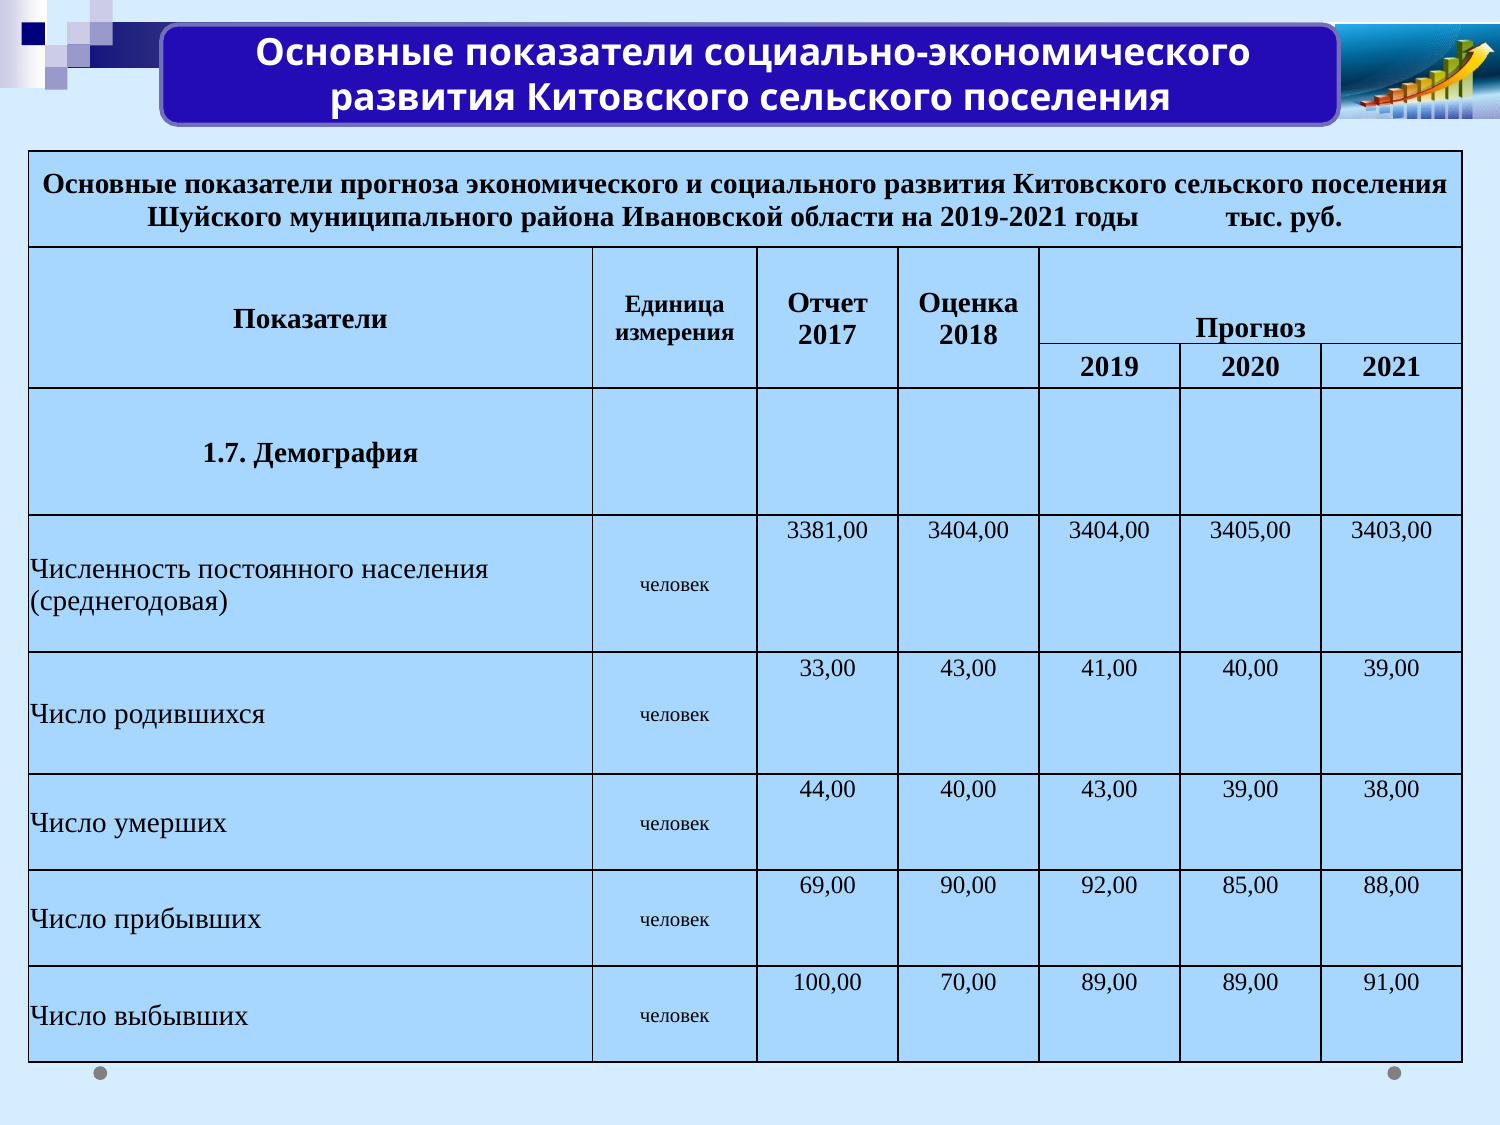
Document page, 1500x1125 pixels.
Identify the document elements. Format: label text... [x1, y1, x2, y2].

table_cell 3405,00 [1181, 516, 1320, 651]
table_cell 39,00 [1322, 653, 1461, 773]
table_cell 33,00 [758, 653, 897, 773]
table_cell 100,00 [758, 967, 897, 1061]
table_cell 44,00 [758, 775, 897, 869]
text_box [45, 67, 68, 90]
table_cell Число прибывших [29, 871, 592, 965]
table_cell 2021 [1322, 344, 1461, 387]
table_cell 39,00 [1181, 775, 1320, 869]
table_cell 41,00 [1040, 653, 1179, 773]
table_cell Число умерших [29, 775, 592, 869]
table_cell 43,00 [899, 653, 1038, 773]
table_cell Показатели [29, 248, 592, 387]
text_box [1334, 24, 1500, 119]
table_cell Число родившихся [29, 653, 592, 773]
text_box [89, 0, 113, 22]
text_box [21, 22, 45, 46]
table_cell 40,00 [1181, 653, 1320, 773]
table_cell 89,00 [1181, 967, 1320, 1061]
table_cell Прогноз [1040, 248, 1461, 343]
table_cell 91,00 [1322, 967, 1461, 1061]
text_box [89, 22, 113, 46]
table_cell человек [593, 653, 756, 773]
table_header Основные показатели прогноза экономического и социального развития Китовского сельского поселения Шуйского муниципального района Ивановской области на 2019-2021 годы тыс. руб. [29, 152, 1461, 246]
table_cell [1322, 389, 1461, 514]
table_cell человек [593, 871, 756, 965]
table_cell 38,00 [1322, 775, 1461, 869]
text_box [67, 22, 89, 44]
text_box [67, 44, 90, 68]
table_cell человек [593, 775, 756, 869]
table_cell [1181, 389, 1320, 514]
text_box Основные показатели социально-экономического развития Китовского сельского поселения [163, 26, 1337, 119]
table_cell Оценка 2018 [899, 248, 1038, 387]
table_cell Число выбывших [29, 967, 592, 1061]
text_box [165, 119, 1335, 125]
table_cell 3381,00 [758, 516, 897, 651]
table_cell [593, 389, 756, 514]
table_cell 69,00 [758, 871, 897, 965]
table_cell Численность постоянного населения (среднегодовая) [29, 516, 592, 651]
table_cell 43,00 [1040, 775, 1179, 869]
table_cell человек [593, 516, 756, 651]
table_cell 3404,00 [899, 516, 1038, 651]
table_cell 3403,00 [1322, 516, 1461, 651]
table_cell 2019 [1040, 344, 1179, 387]
table_cell 1.7. Демография [29, 389, 592, 514]
table_cell [1040, 389, 1179, 514]
table_cell 90,00 [899, 871, 1038, 965]
table_cell 40,00 [899, 775, 1038, 869]
table_cell Единица измерения [593, 248, 756, 387]
table_cell [899, 389, 1038, 514]
table_cell 88,00 [1322, 871, 1461, 965]
table_cell 70,00 [899, 967, 1038, 1061]
table_cell человек [593, 967, 756, 1061]
table_cell 92,00 [1040, 871, 1179, 965]
table_cell Отчет 2017 [758, 248, 897, 387]
table_cell 89,00 [1040, 967, 1179, 1061]
text_box [45, 45, 67, 67]
table_cell 3404,00 [1040, 516, 1179, 651]
table_cell [758, 389, 897, 514]
table_cell 85,00 [1181, 871, 1320, 965]
text_box [0, 0, 47, 88]
table_cell 2020 [1181, 344, 1320, 387]
text_box [90, 22, 1500, 68]
